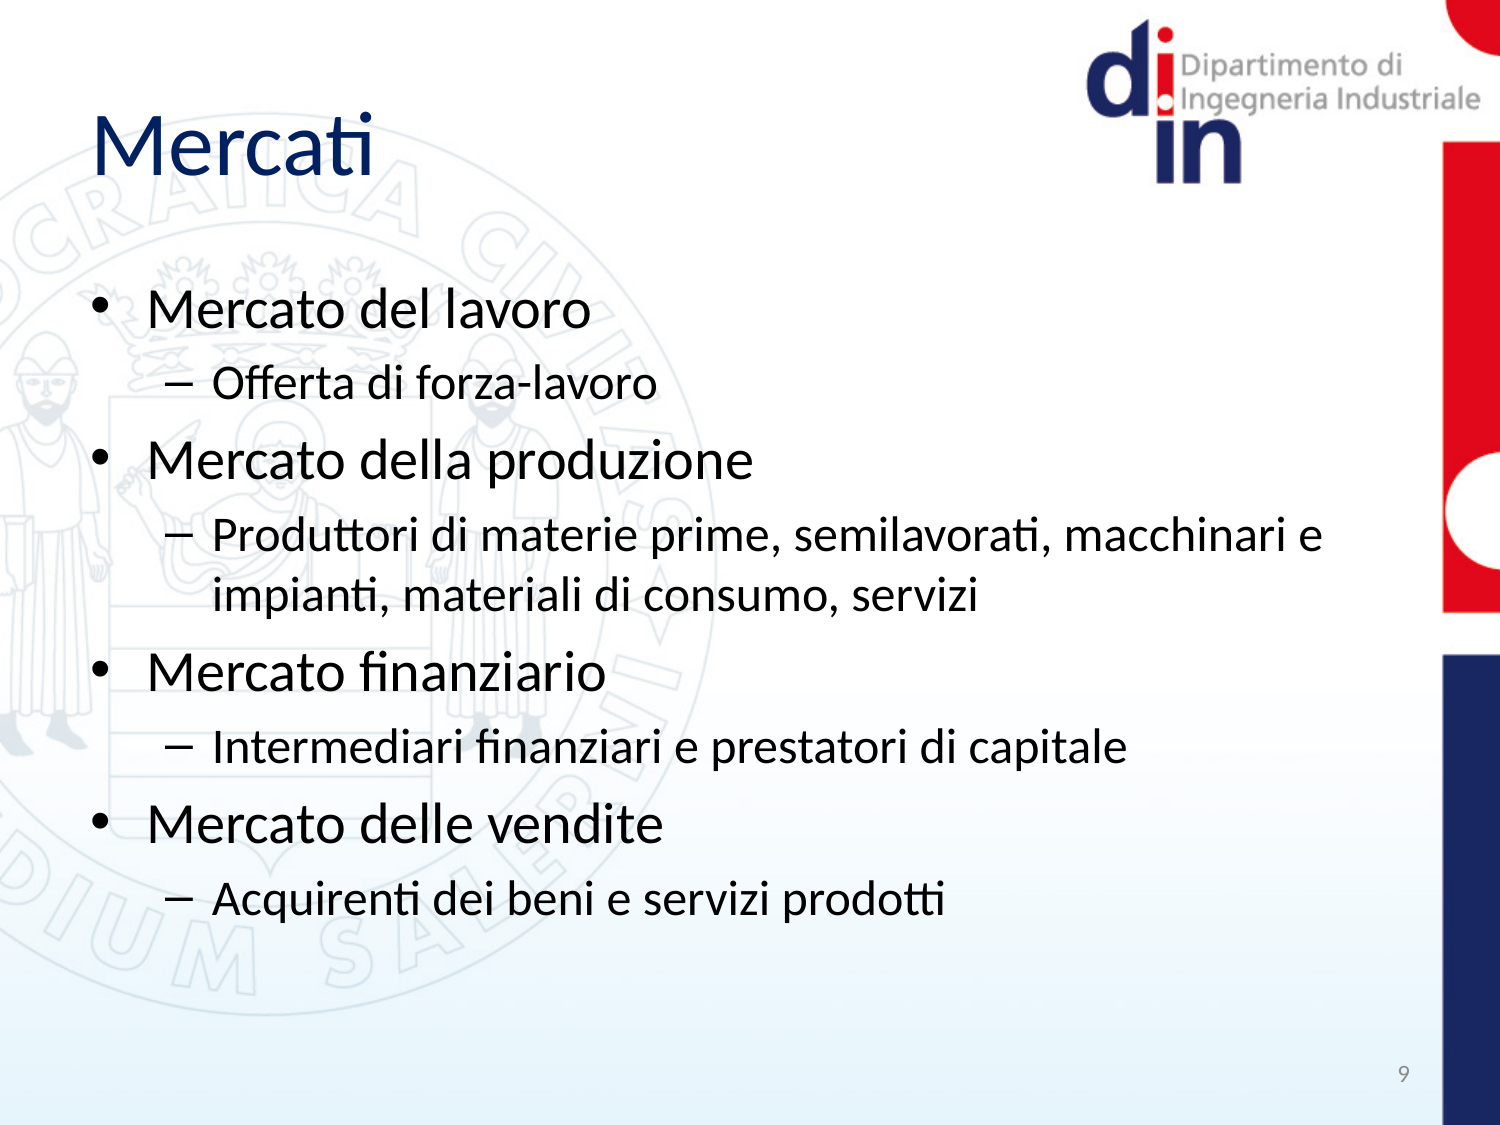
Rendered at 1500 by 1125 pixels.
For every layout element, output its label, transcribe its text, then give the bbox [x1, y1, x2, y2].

title Mercati [74, 44, 1070, 233]
picture [0, 0, 1500, 1125]
slide_number 9 [1257, 1042, 1425, 1103]
list Mercato del lavoro Offerta di forza-lavoro Mercato della produzione Produttori di materie prime, semilavorati, macchinari e impianti, materiali di consumo, servizi Mercato finanziario Intermediari finanziari e prestatori di capitale Mercato delle vendite Acquirenti dei beni e servizi prodotti [74, 262, 1426, 1006]
